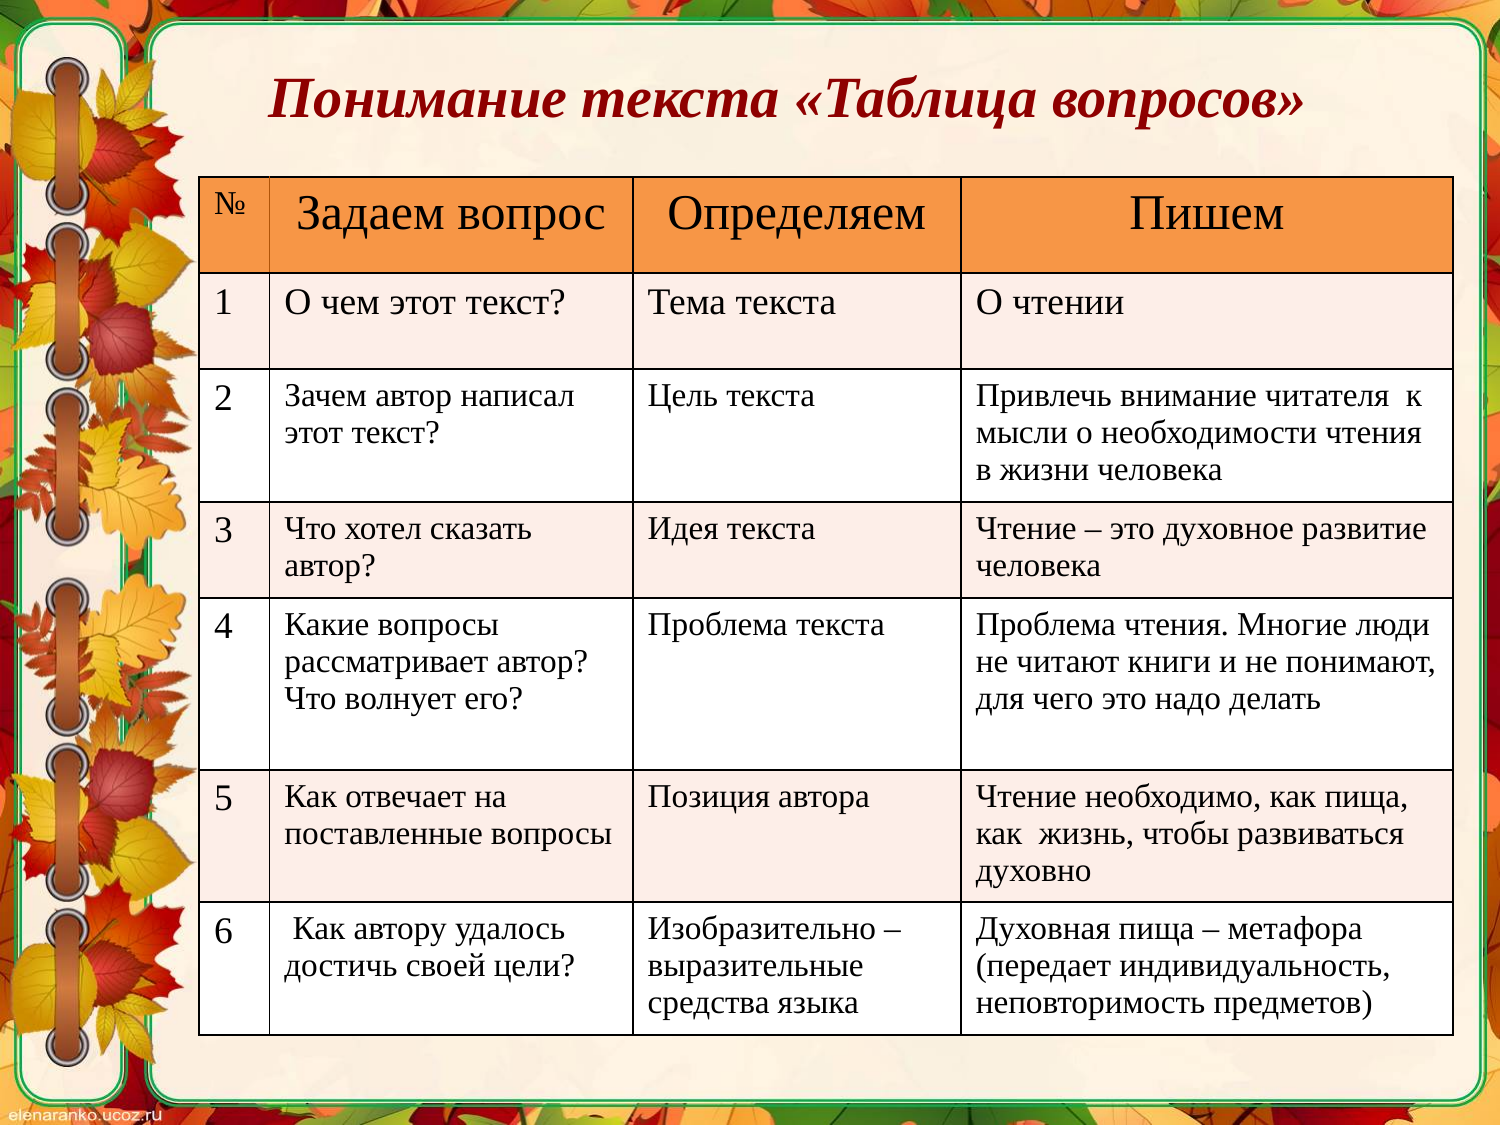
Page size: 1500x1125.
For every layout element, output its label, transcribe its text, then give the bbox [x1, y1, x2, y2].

table_cell Проблема текста [634, 599, 960, 769]
table_cell Какие вопросы рассматривает автор? Что волнует его? [270, 599, 632, 769]
table_cell 6 [200, 903, 269, 1034]
picture [0, 0, 1500, 1125]
table_cell Чтение необходимо, как пища, как жизнь, чтобы развиваться духовно [962, 771, 1452, 901]
table_cell О чтении [962, 274, 1452, 368]
table_cell Привлечь внимание читателя к мысли о необходимости чтения в жизни человека [962, 370, 1452, 501]
table_cell Тема текста [634, 274, 960, 368]
table_header Пишем [962, 178, 1452, 272]
table_cell Проблема чтения. Многие люди не читают книги и не понимают, для чего это надо делать [962, 599, 1452, 769]
table_cell О чем этот текст? [270, 274, 632, 368]
table_cell 3 [200, 503, 269, 597]
title Понимание текста «Таблица вопросов» [152, 0, 1424, 200]
table_cell Что хотел сказать автор? [270, 503, 632, 597]
table_cell Чтение – это духовное развитие человека [962, 503, 1452, 597]
table_cell Как автору удалось достичь своей цели? [270, 903, 632, 1034]
table_header Определяем [634, 178, 960, 272]
table_header Задаем вопрос [270, 178, 632, 272]
table_cell 5 [200, 771, 269, 901]
table_cell Духовная пища – метафора (передает индивидуальность, неповторимость предметов) [962, 903, 1452, 1034]
table_cell Зачем автор написал этот текст? [270, 370, 632, 501]
table_cell Позиция автора [634, 771, 960, 901]
table_cell 2 [200, 370, 269, 501]
table_cell 4 [200, 599, 269, 769]
table_cell Цель текста [634, 370, 960, 501]
table_cell Изобразительно – выразительные средства языка [634, 903, 960, 1034]
table_cell 1 [200, 274, 269, 368]
table_header № [200, 178, 269, 272]
table_cell Как отвечает на поставленные вопросы [270, 771, 632, 901]
table_cell Идея текста [634, 503, 960, 597]
